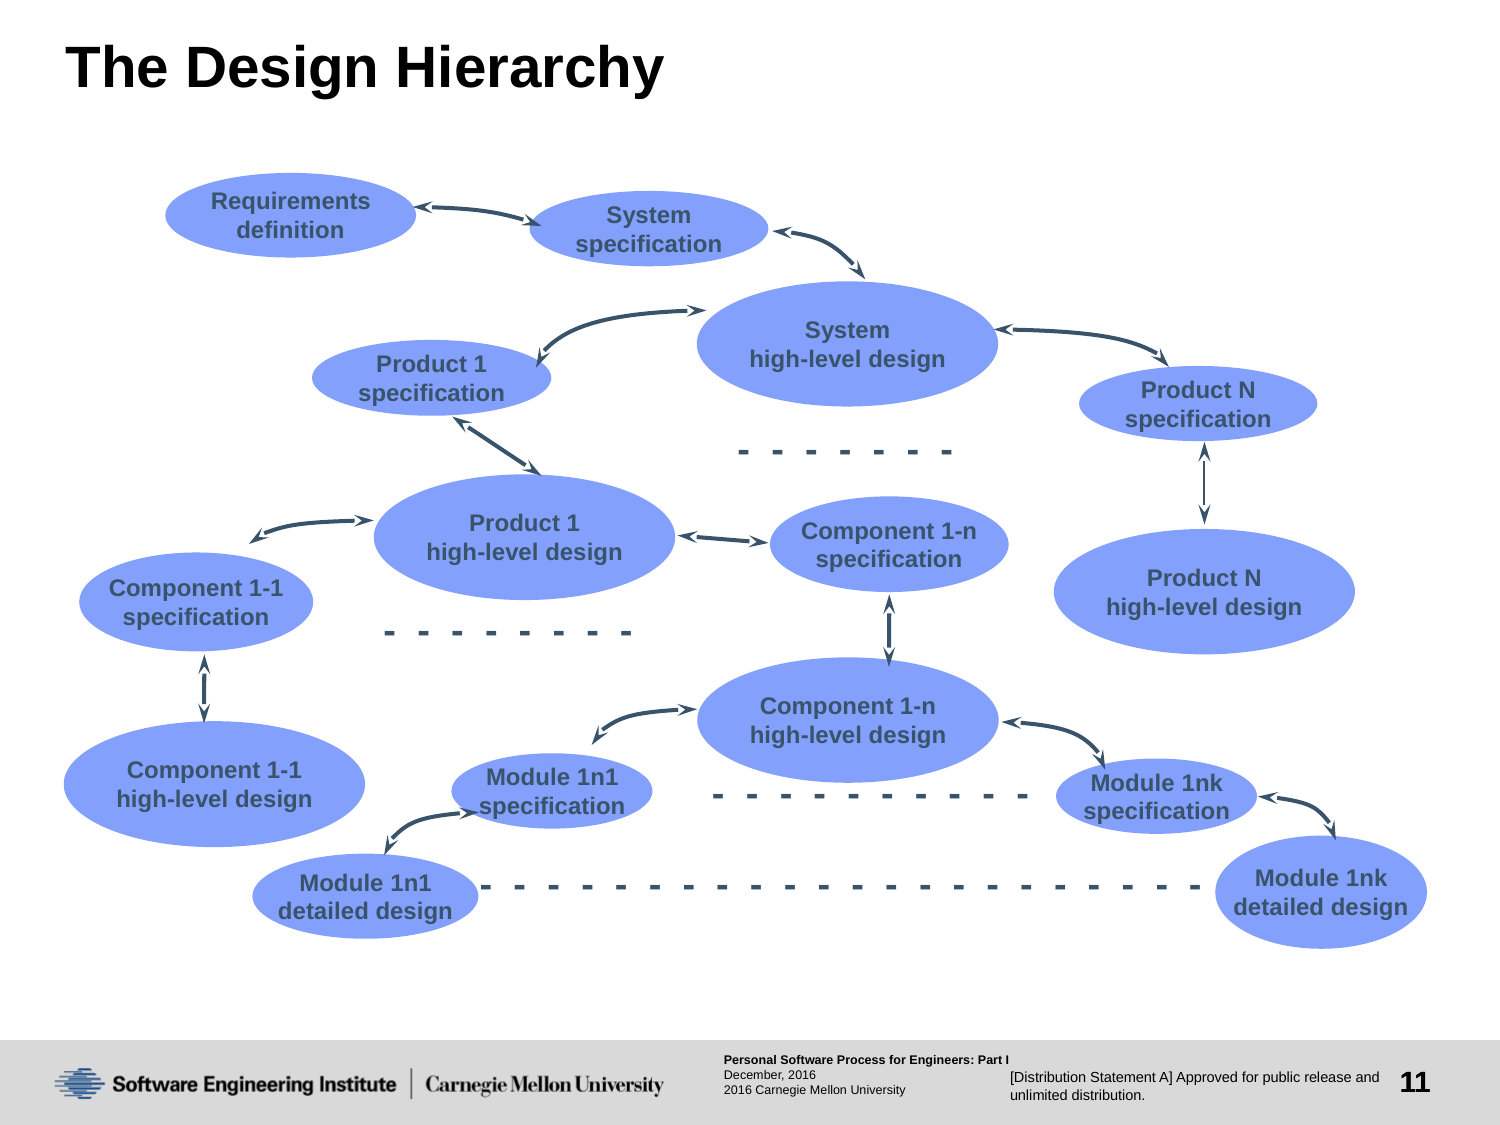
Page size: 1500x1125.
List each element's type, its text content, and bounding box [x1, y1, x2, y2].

picture [46, 1061, 673, 1104]
title The Design Hierarchy [65, 37, 1313, 148]
picture [63, 172, 1430, 951]
